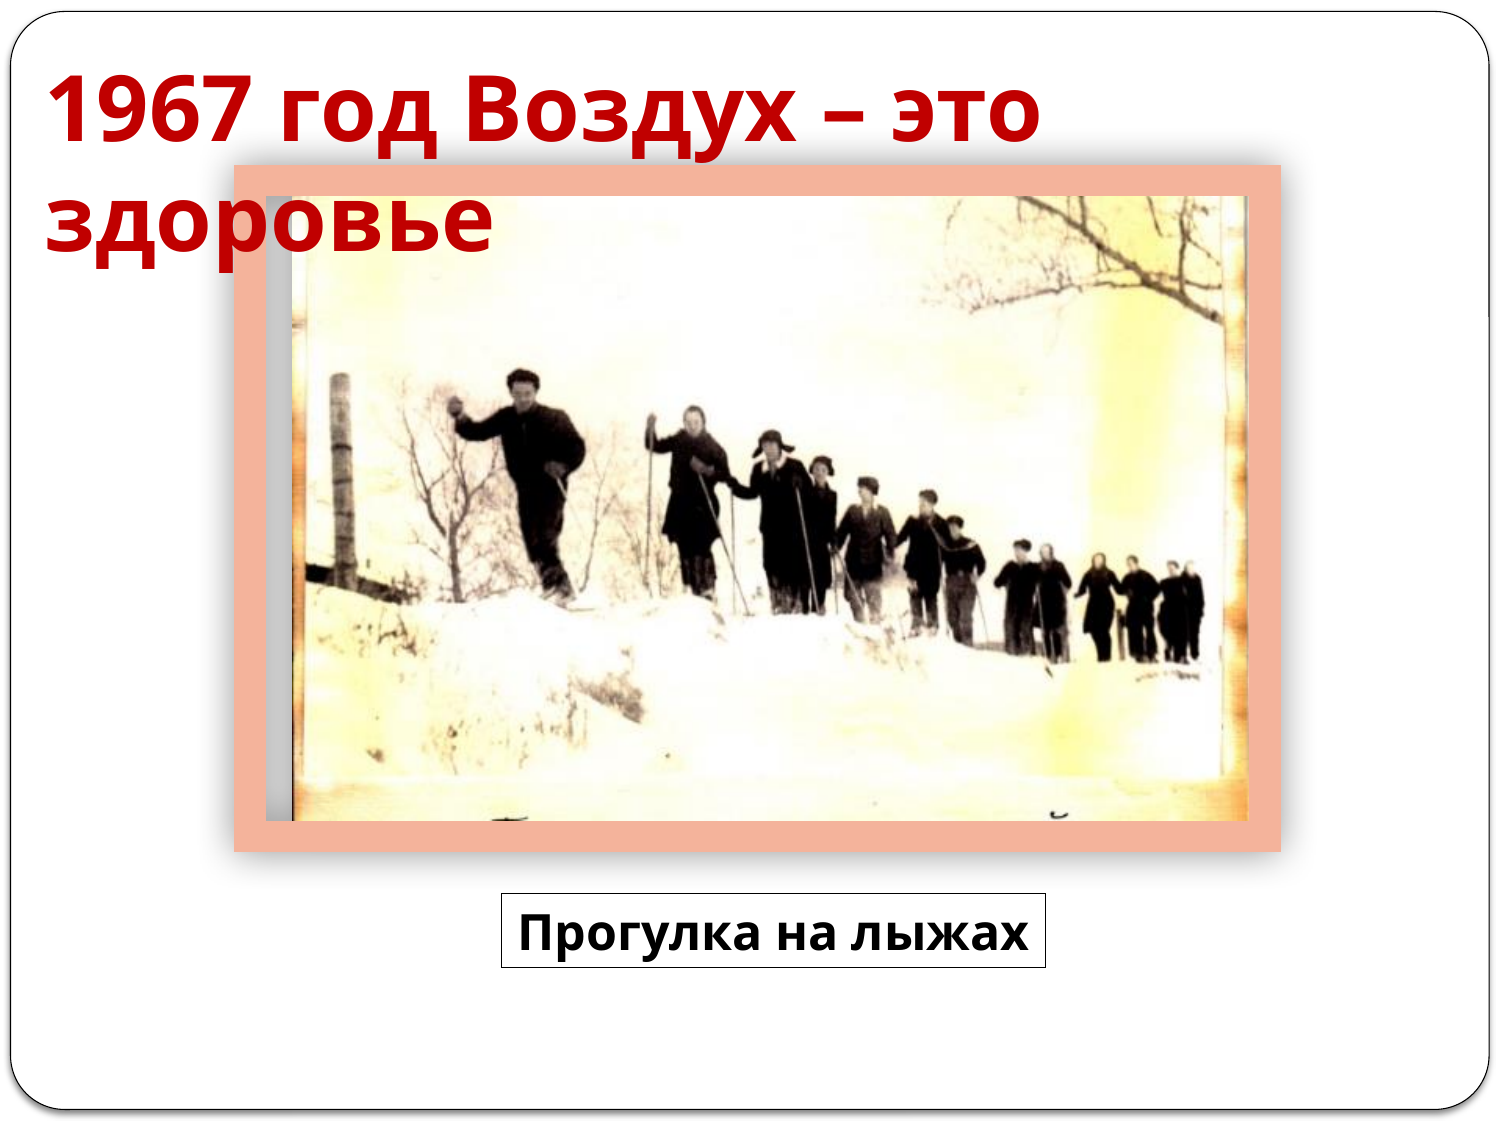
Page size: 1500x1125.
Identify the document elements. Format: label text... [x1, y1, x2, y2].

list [265, 195, 1250, 822]
text_box 1967 год Воздух – это здоровье [29, 42, 1436, 278]
text_box Прогулка на лыжах [501, 893, 1046, 968]
